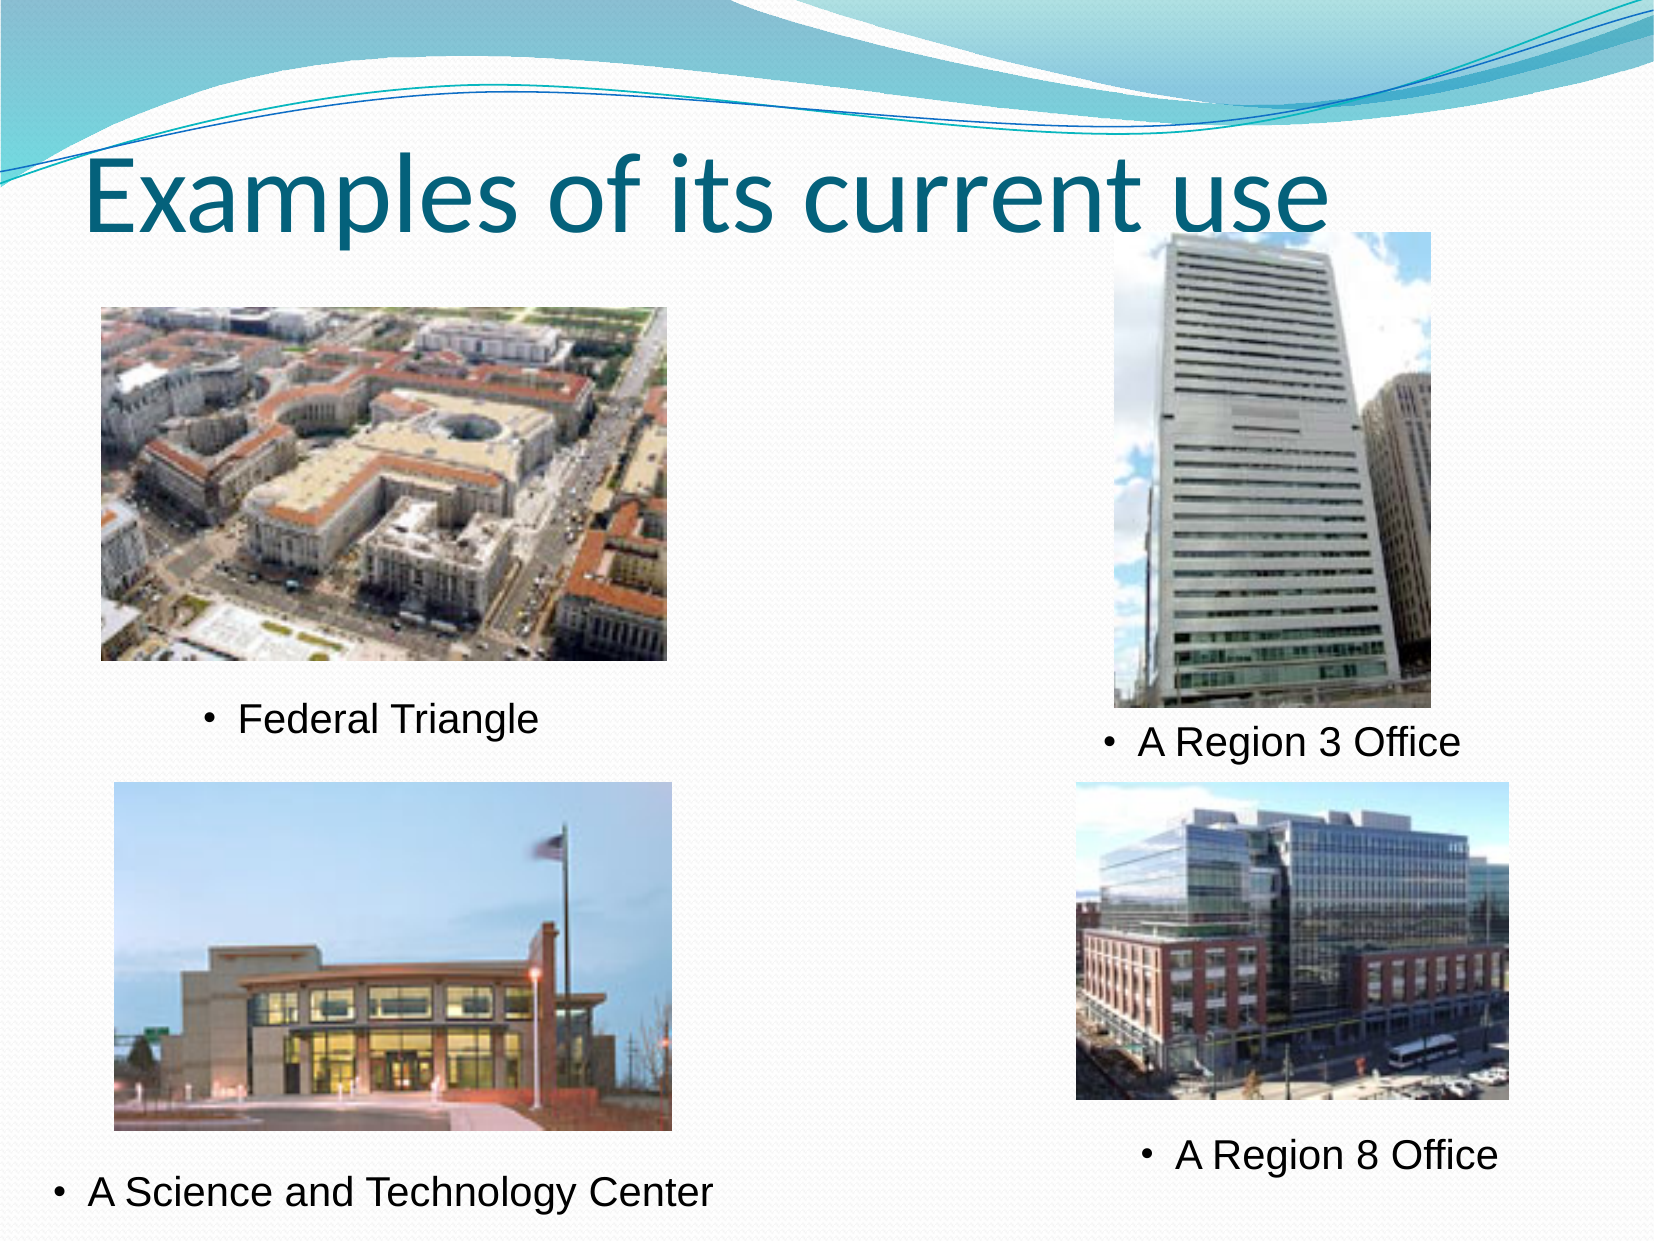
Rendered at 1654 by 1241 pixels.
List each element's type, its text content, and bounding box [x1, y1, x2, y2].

picture [1076, 782, 1509, 1100]
picture [1113, 232, 1432, 708]
text_box Federal Triangle [187, 688, 713, 750]
text_box A Region 3 Office [1087, 712, 1538, 774]
text_box A Region 8 Office [1125, 1124, 1613, 1187]
title Examples of its current use [82, 49, 1570, 256]
picture [101, 307, 667, 661]
text_box A Science and Technology Center [37, 1162, 825, 1224]
picture [114, 782, 672, 1132]
